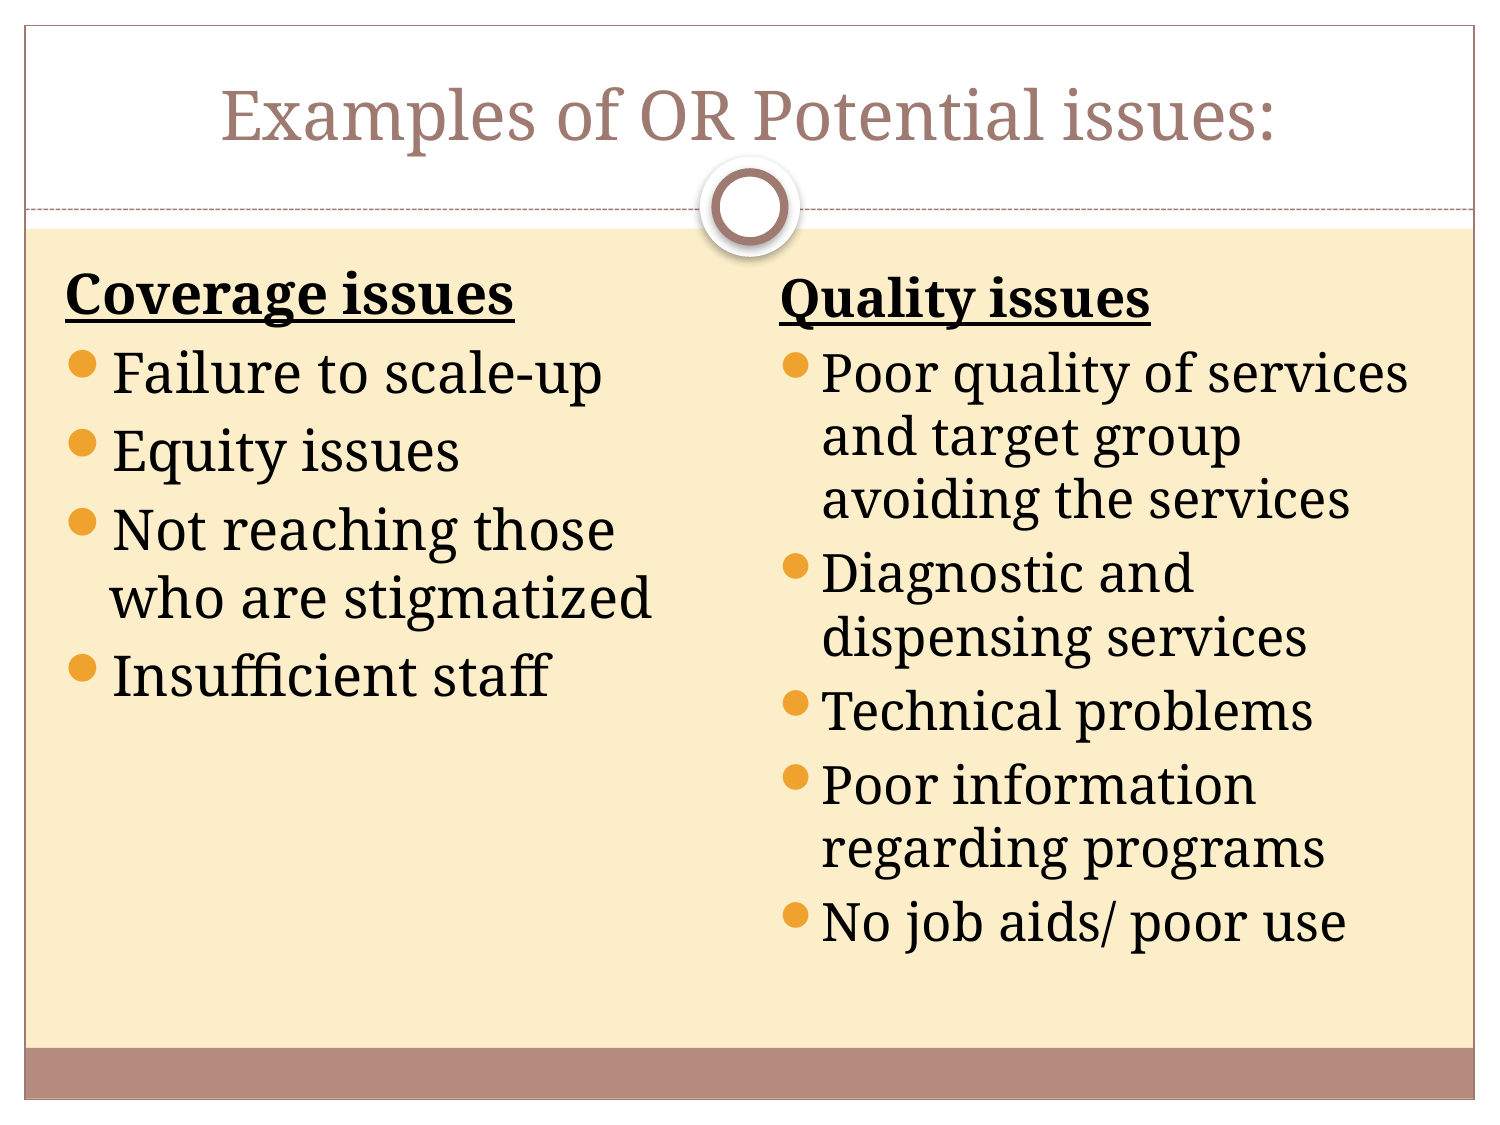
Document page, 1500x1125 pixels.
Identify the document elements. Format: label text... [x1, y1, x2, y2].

text_box Quality issues Poor quality of services and target group avoiding the services Diagnostic and dispensing services Technical problems Poor information regarding programs No job aids/ poor use [764, 257, 1430, 1008]
list Coverage issues Failure to scale-up Equity issues Not reaching those who are stigmatized Insufficient staff [49, 250, 716, 1001]
title Examples of OR Potential issues: [49, 37, 1450, 163]
